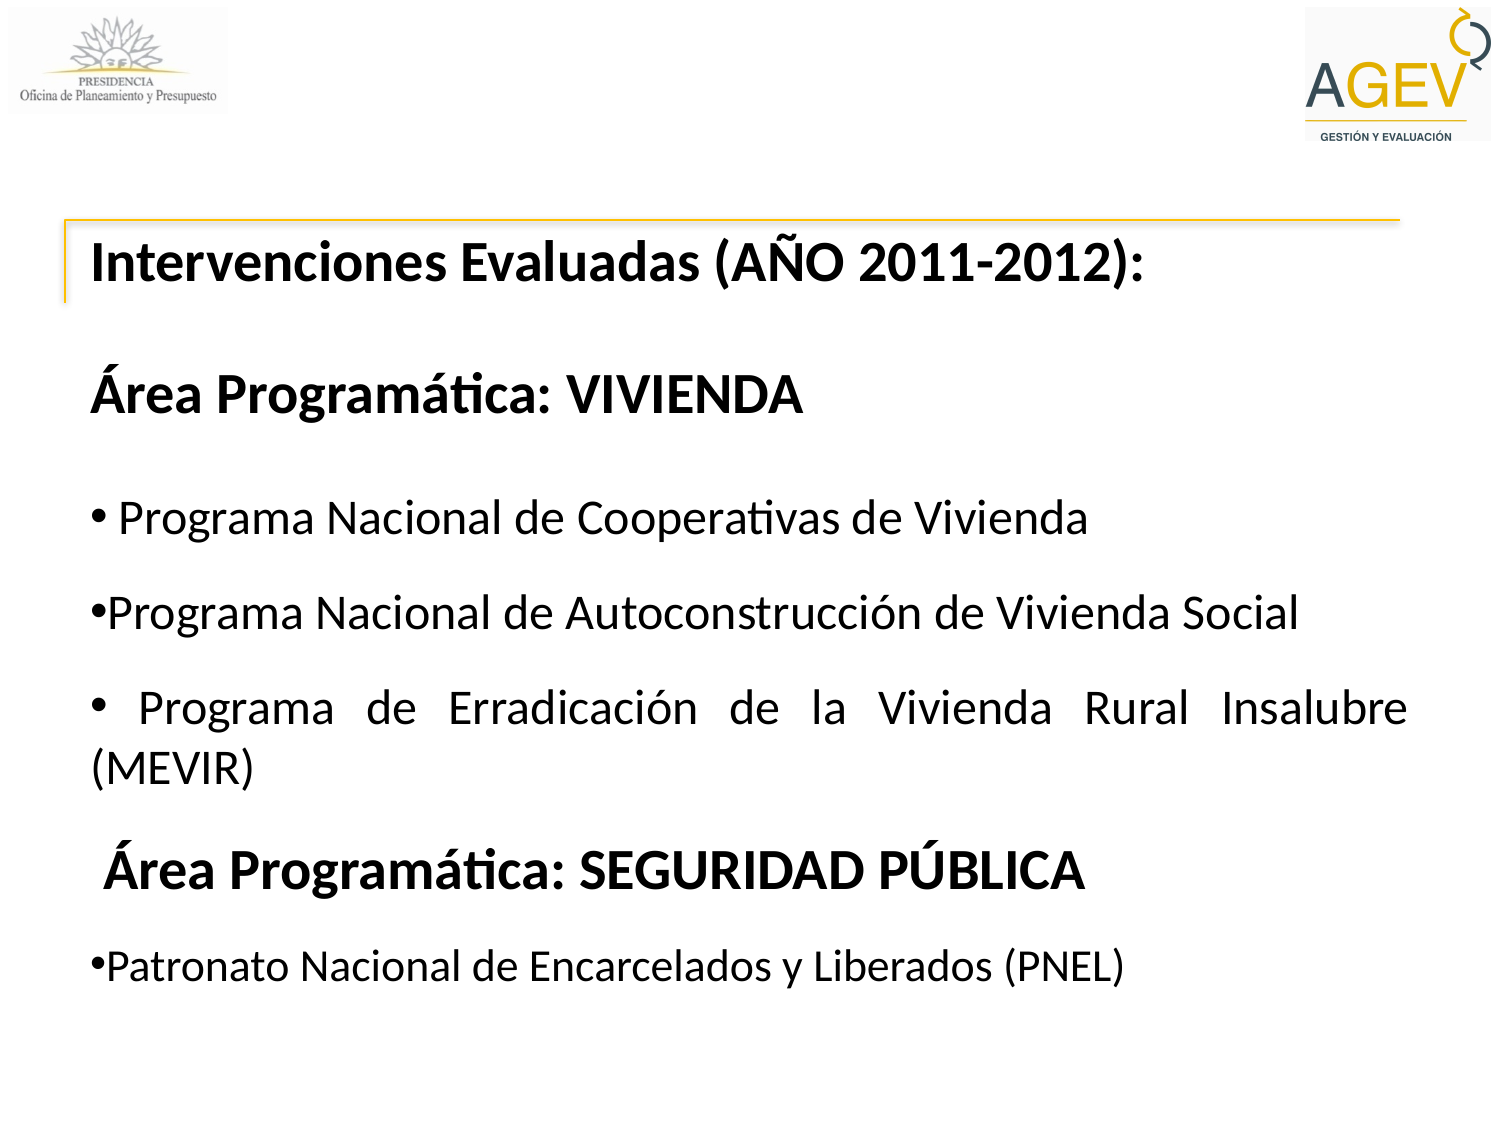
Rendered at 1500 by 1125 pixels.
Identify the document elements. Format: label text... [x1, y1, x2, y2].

picture [8, 7, 228, 114]
picture [1305, 7, 1491, 141]
list Intervenciones Evaluadas (AÑO 2011-2012): Área Programática: VIVIENDA Programa Nacional de Cooperativas de Vivienda Programa Nacional de Autoconstrucción de Vivienda Social Programa de Erradicación de la Vivienda Rural Insalubre (MEVIR) Área Programática: SEGURIDAD PÚBLICA Patronato Nacional de Encarcelados y Liberados (PNEL) [74, 215, 1426, 1091]
